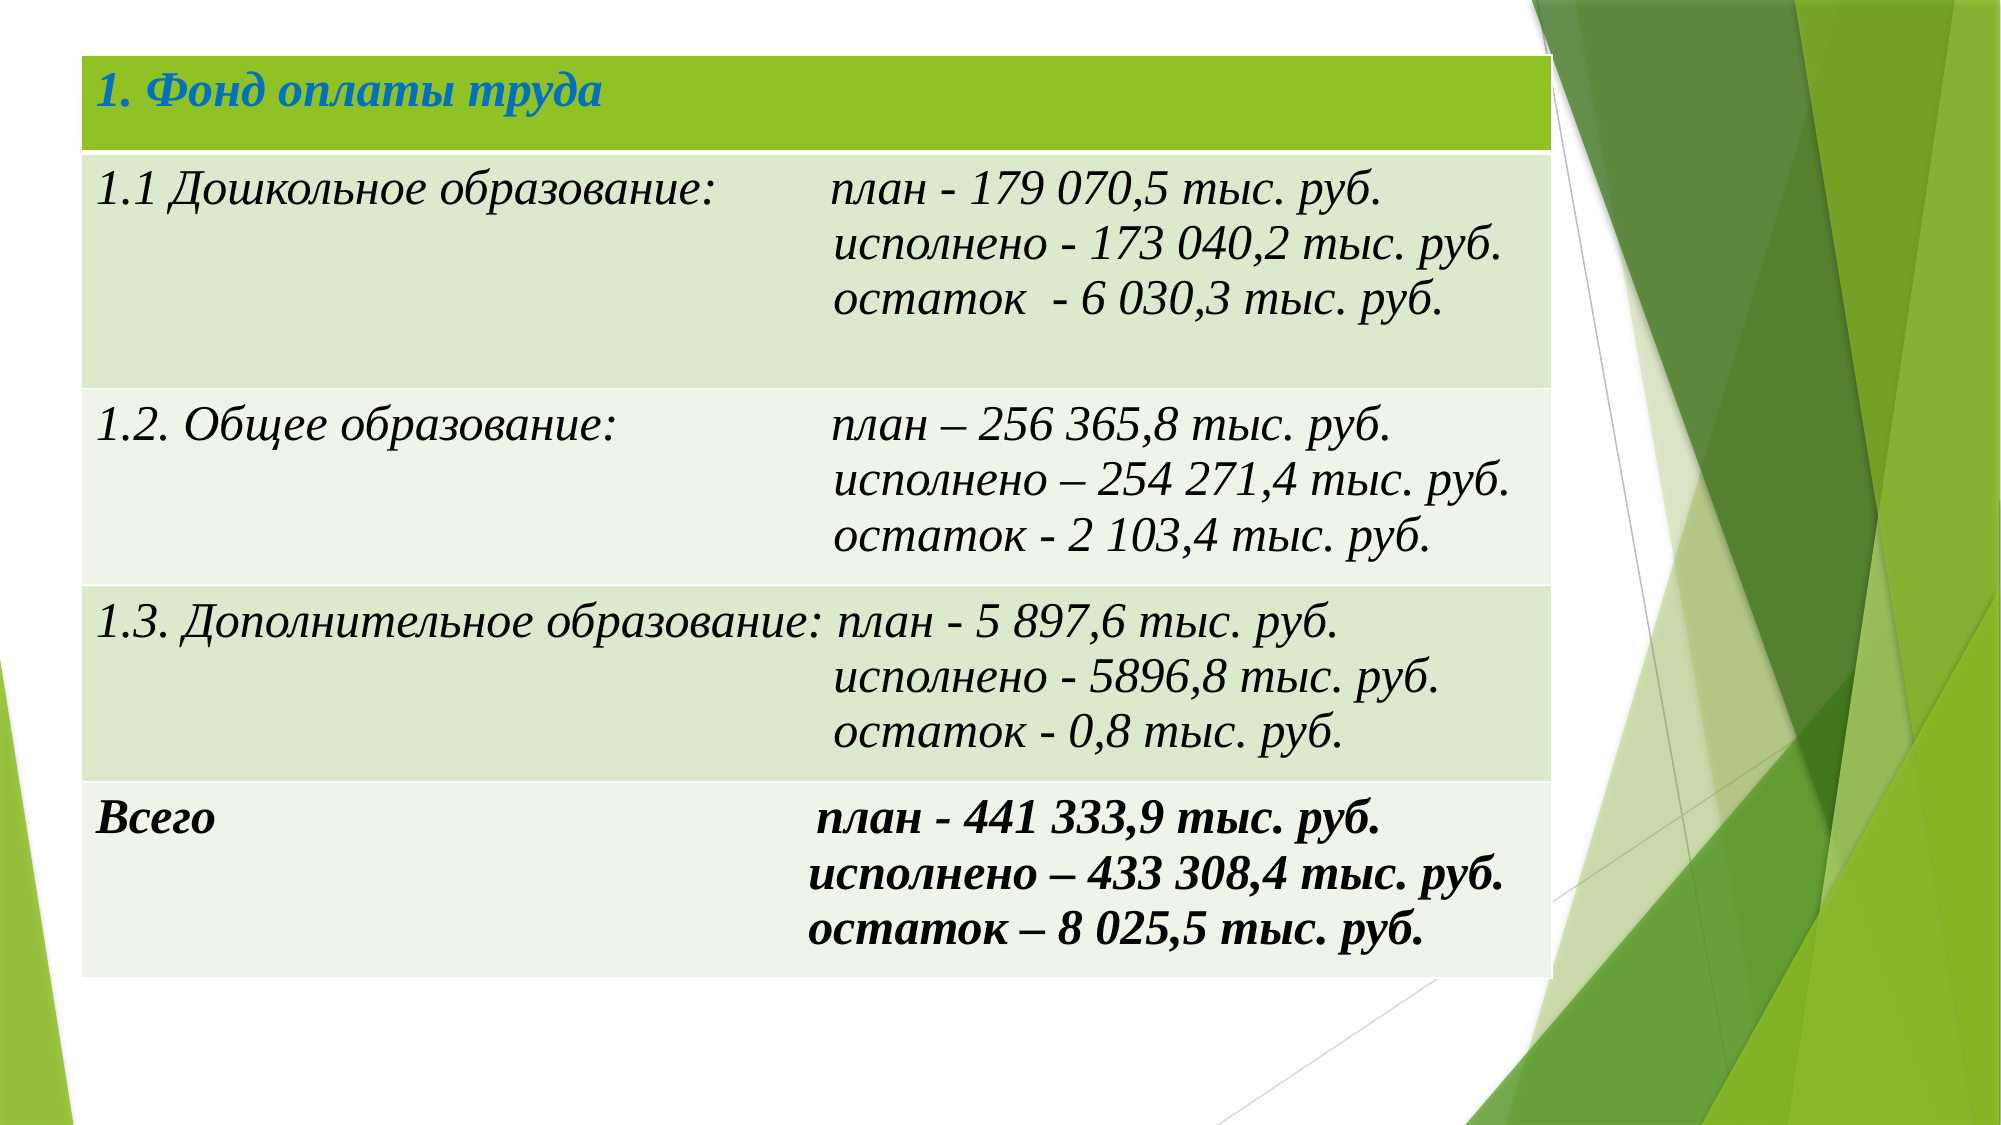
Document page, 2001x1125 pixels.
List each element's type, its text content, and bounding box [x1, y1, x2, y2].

table_cell 1.3. Дополнительное образование: план - 5 897,6 тыс. руб. исполнено - 5896,8 тыс. руб. остаток - 0,8 тыс. руб. [82, 586, 1551, 781]
table_header 1. Фонд оплаты труда [82, 56, 1551, 150]
table_cell 1.1 Дошкольное образование: план - 179 070,5 тыс. руб. исполнено - 173 040,2 тыс. руб. остаток - 6 030,3 тыс. руб. [82, 155, 1551, 388]
table_cell Всего план - 441 333,9 тыс. руб. исполнено – 433 308,4 тыс. руб. остаток – 8 025,5 тыс. руб. [82, 783, 1551, 977]
table_cell 1.2. Общее образование: план – 256 365,8 тыс. руб. исполнено – 254 271,4 тыс. руб. остаток - 2 103,4 тыс. руб. [82, 389, 1551, 584]
